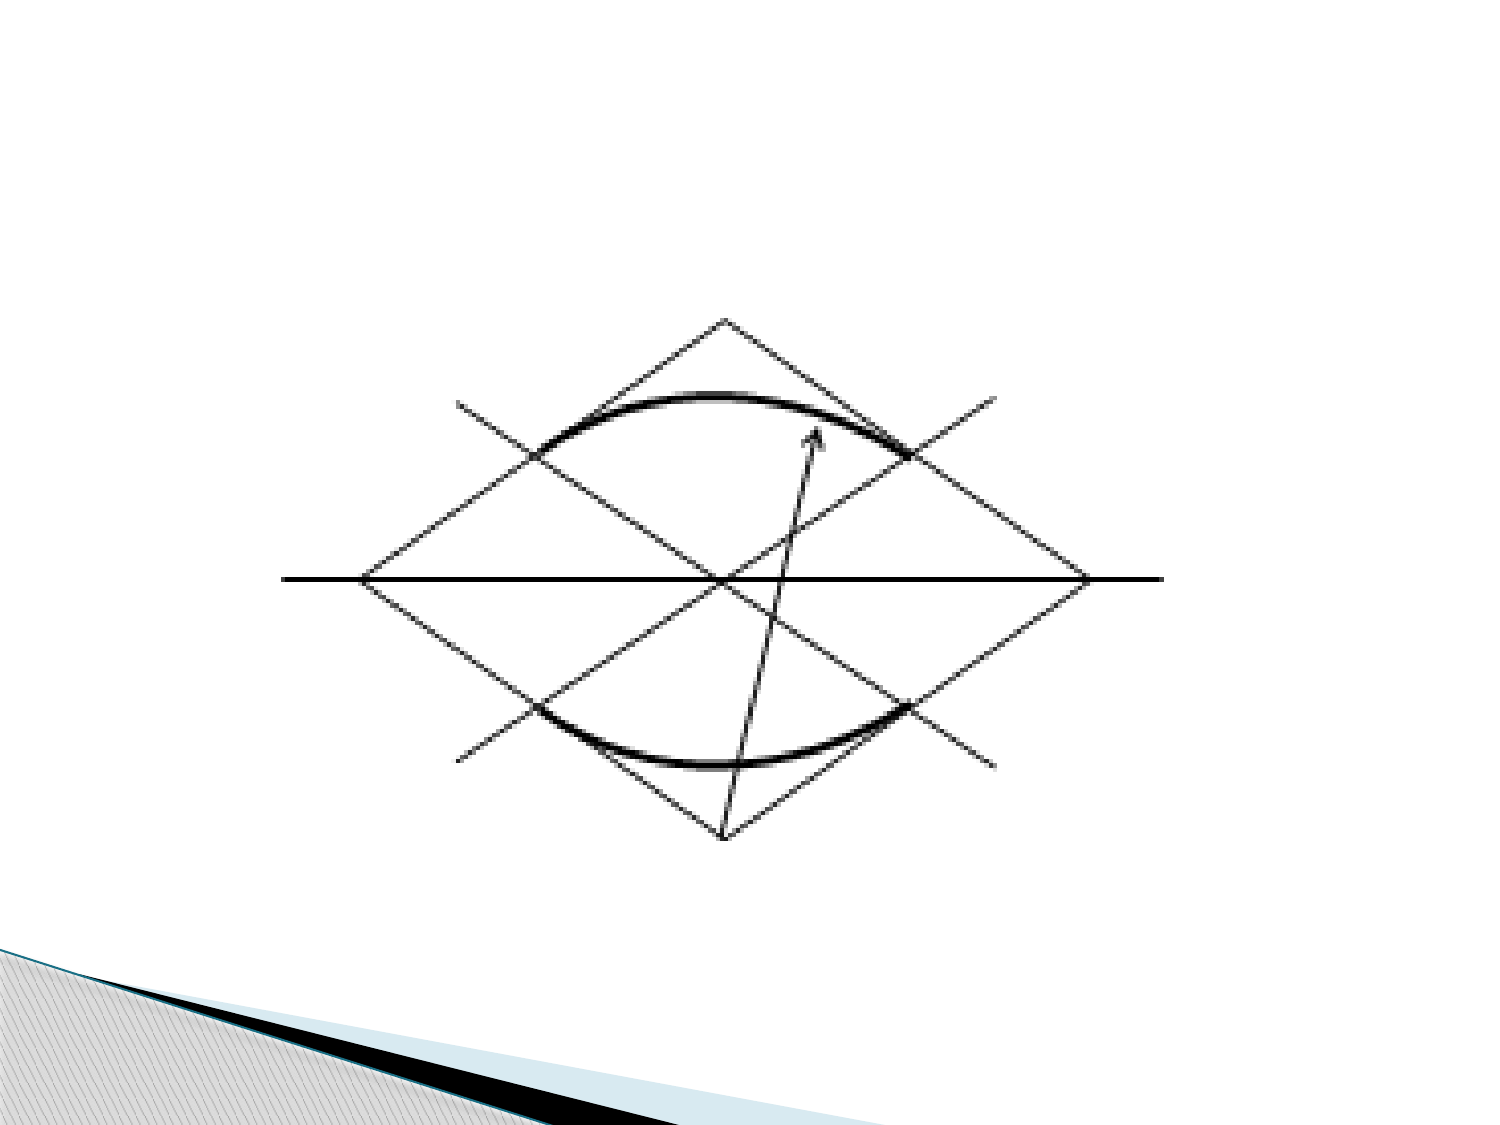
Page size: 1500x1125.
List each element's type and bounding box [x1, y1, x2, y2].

picture [277, 314, 1164, 847]
